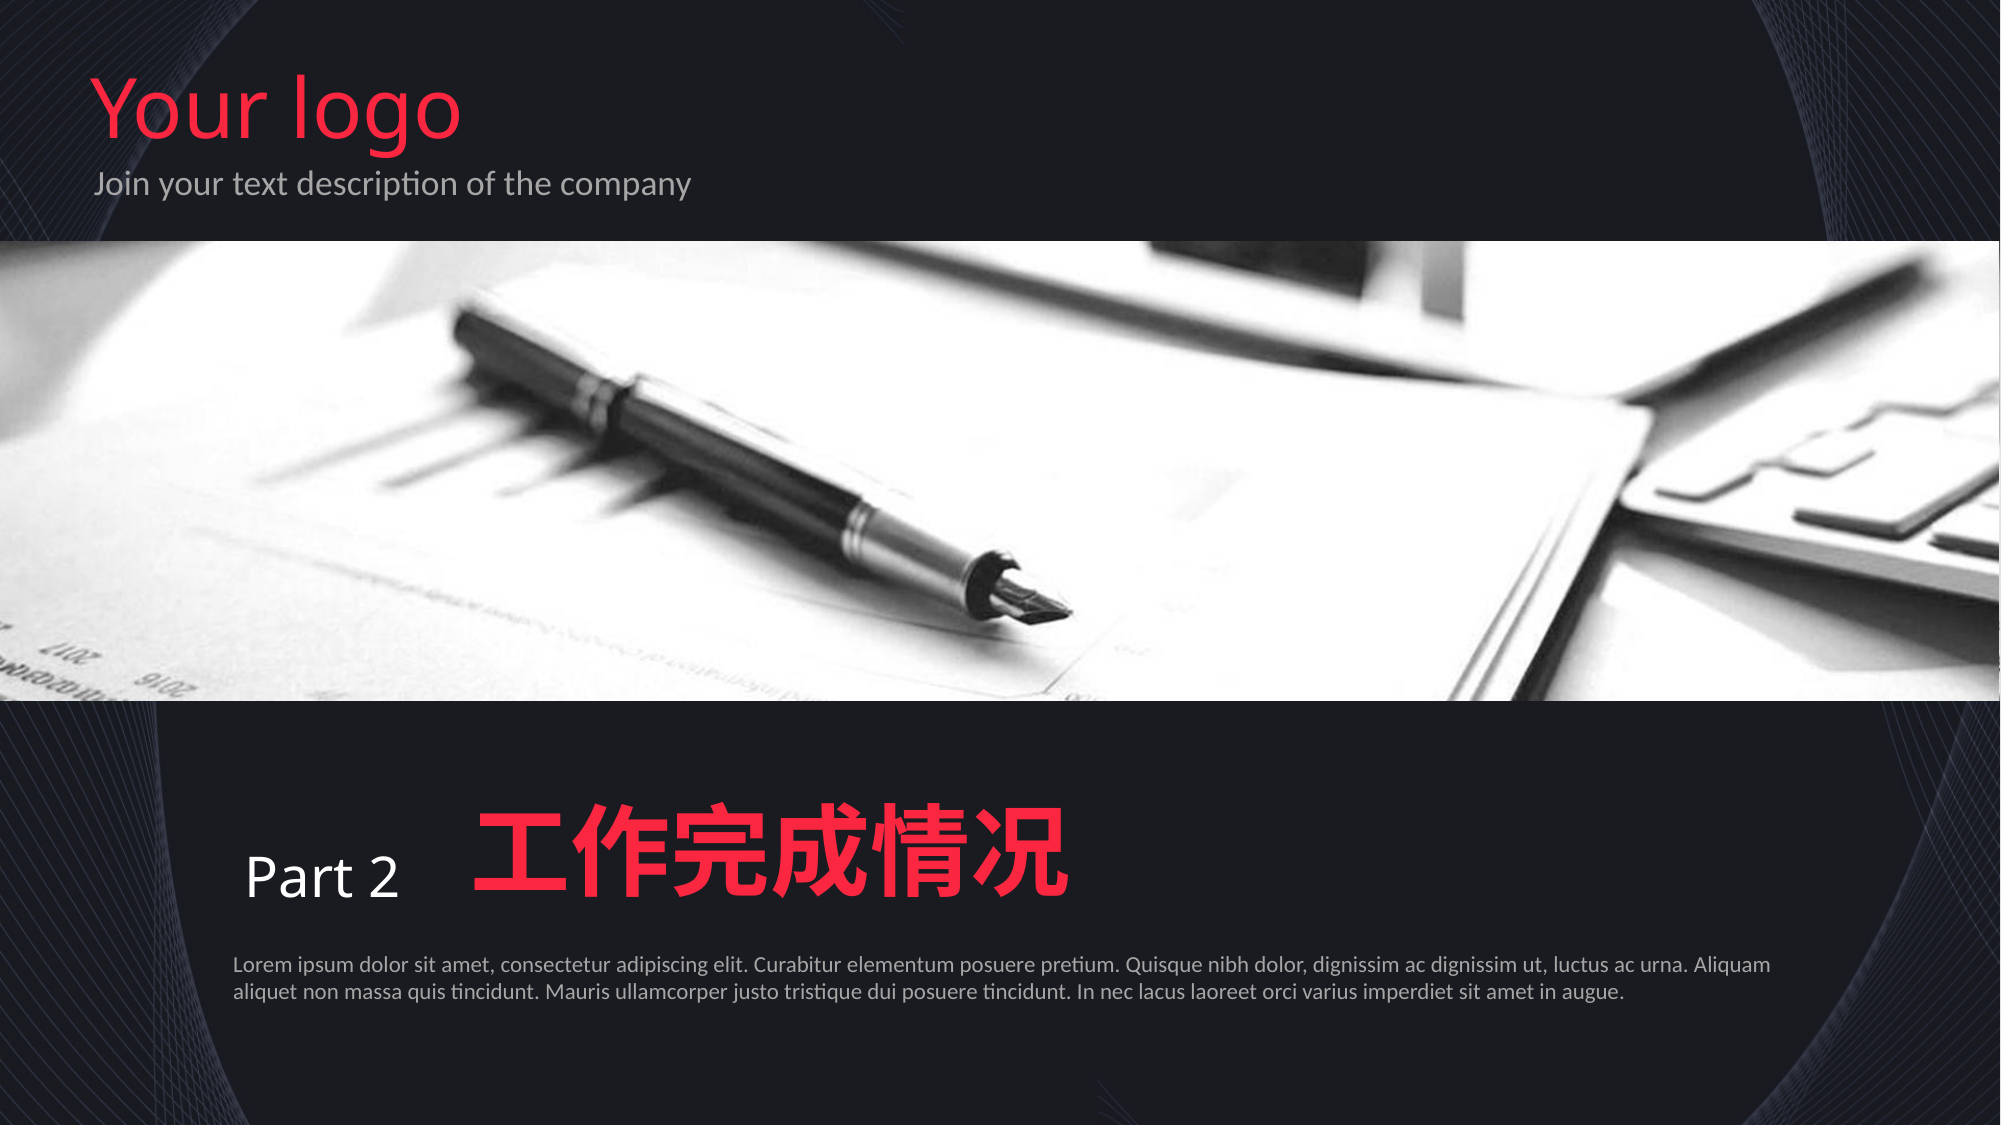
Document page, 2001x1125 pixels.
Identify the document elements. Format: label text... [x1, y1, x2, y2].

text_box Part 2 [229, 833, 427, 916]
picture [0, 0, 2001, 1125]
text_box [0, 239, 2000, 703]
text_box Join your text description of the company [78, 141, 1879, 221]
text_box Lorem ipsum dolor sit amet, consectetur adipiscing elit. Curabitur elementum posuere pretium. Quisque nibh dolor, dignissim ac dignissim ut, luctus ac urna. Aliquam aliquet non massa quis tincidunt. Mauris ullamcorper justo tristique dui posuere tincidunt. In nec lacus laoreet orci varius imperdiet sit amet in augue. [218, 941, 1825, 1076]
text_box 工作完成情况 [455, 780, 1428, 916]
text_box Your logo [74, 11, 1875, 200]
